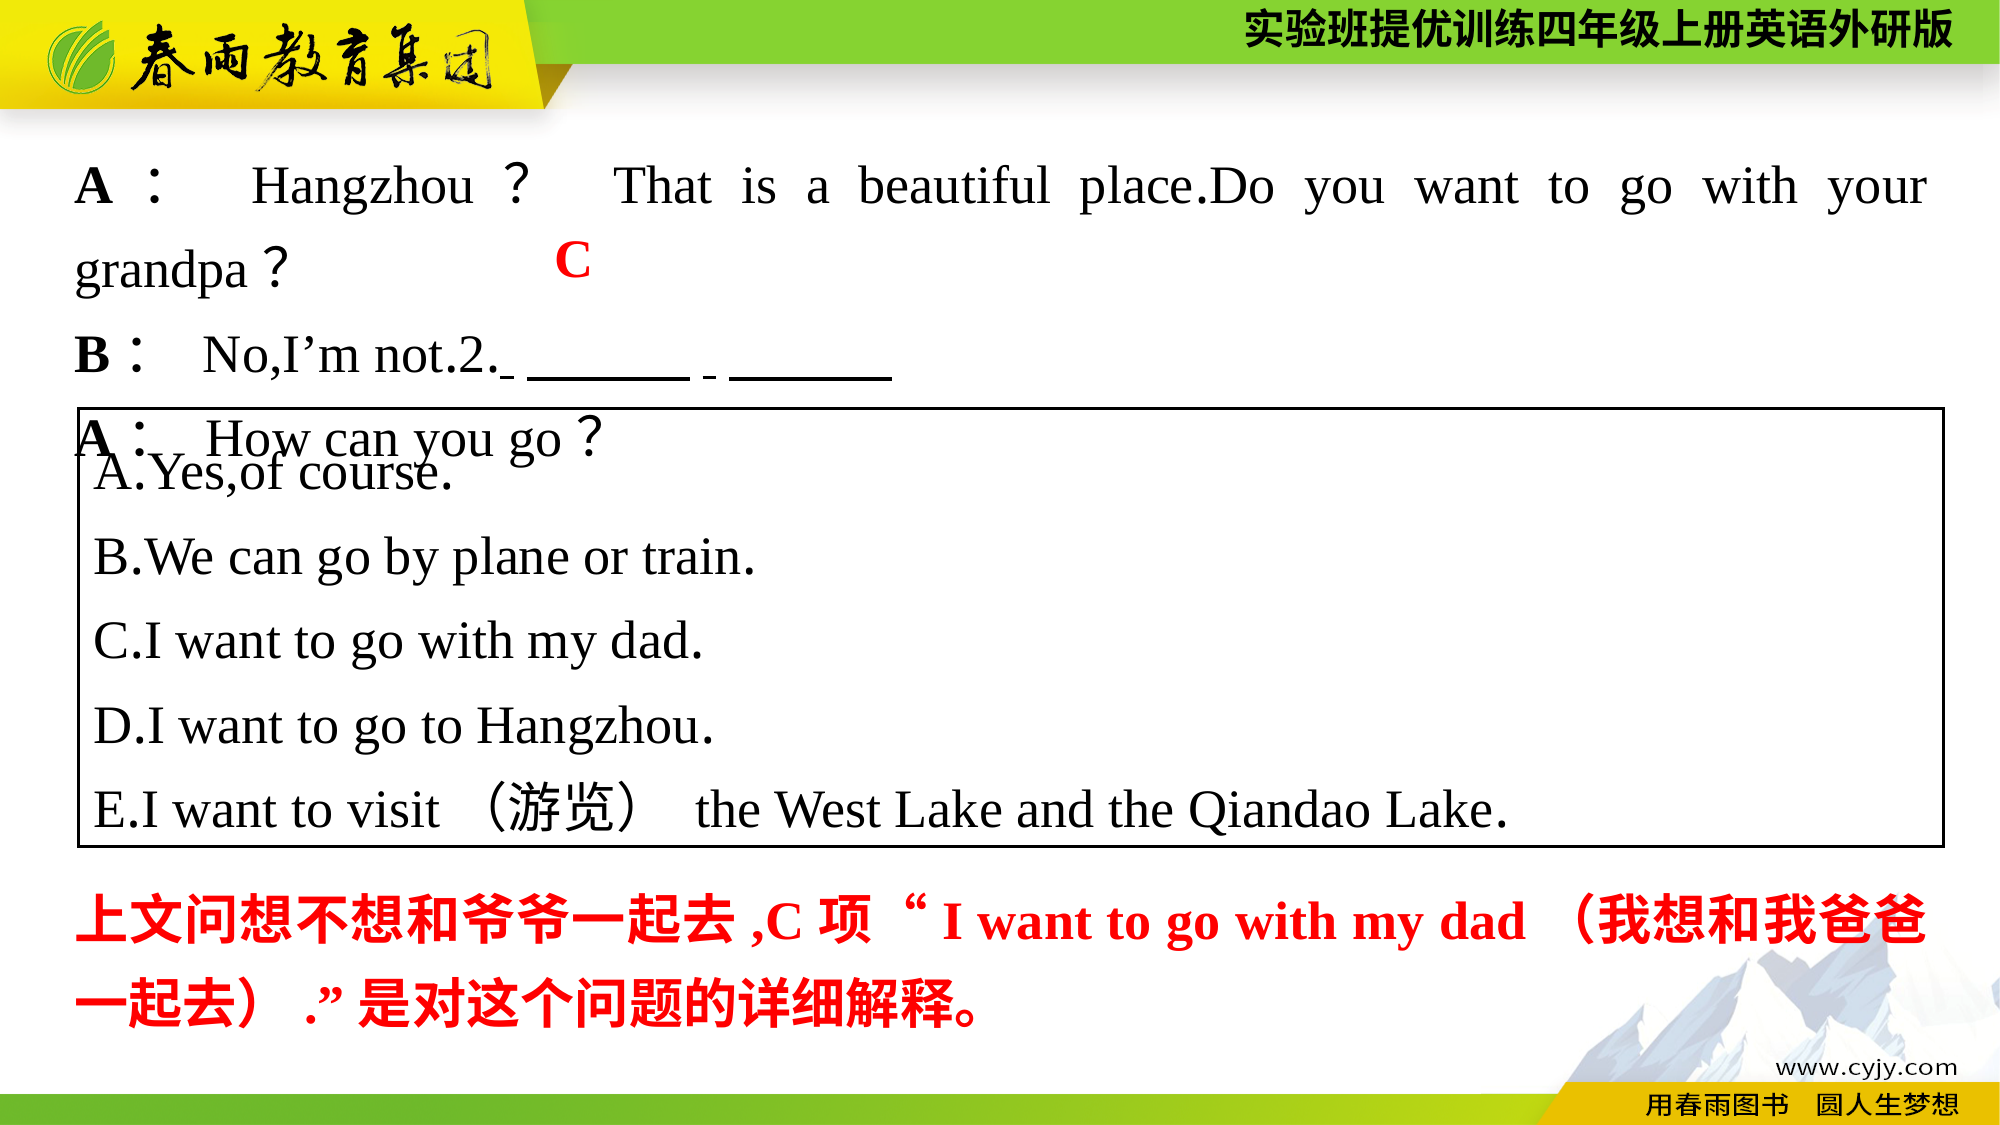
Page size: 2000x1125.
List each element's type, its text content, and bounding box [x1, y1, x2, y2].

text_box C [539, 215, 609, 296]
list A： Hangzhou？ That is a beautiful place.Do you want to go with your grandpa？ B： No,I’m not.2. . A： How can you go？ [59, 122, 1944, 385]
text_box A.Yes,of course. B.We can go by plane or train. C.I want to go with my dad. D.I want to go to Hangzhou. E.I want to visit（游览） the West Lake and the Qiandao Lake. [78, 408, 1944, 847]
picture [0, 0, 2000, 1125]
text_box 上文问想不想和爷爷一起去,C项“I want to go with my dad（我想和我爸爸一起去）.”是对这个问题的详细解释。 [59, 858, 1944, 1043]
